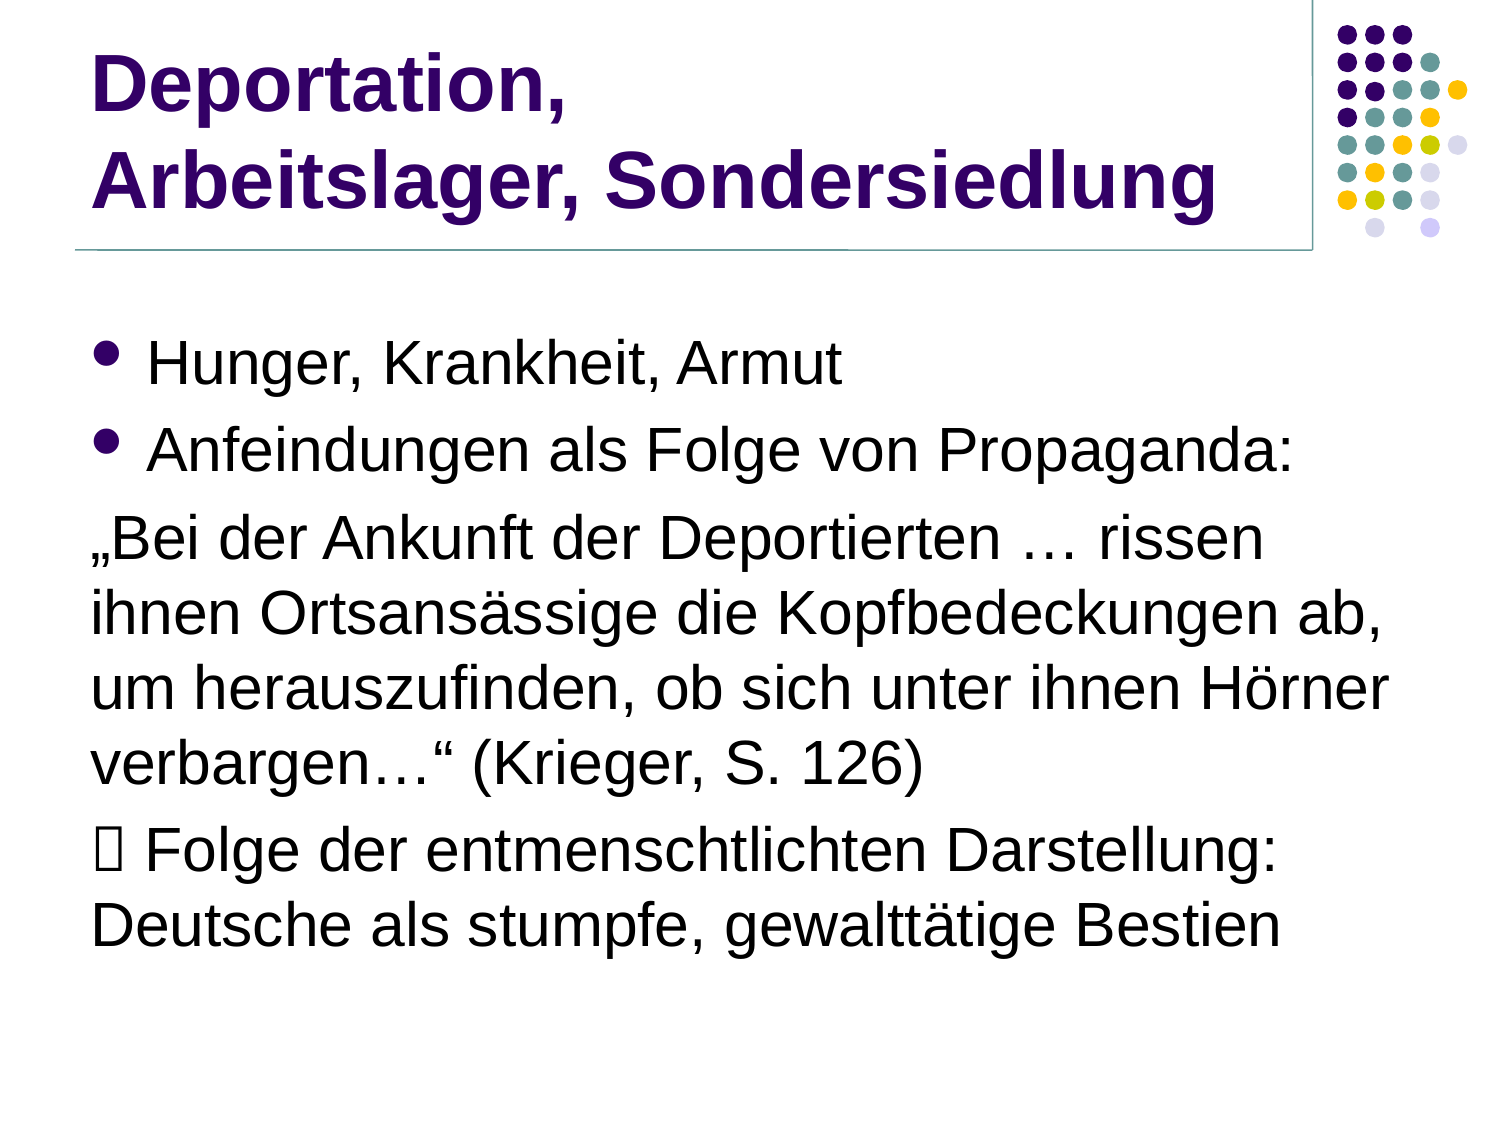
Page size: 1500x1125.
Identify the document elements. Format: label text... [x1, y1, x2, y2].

list Hunger, Krankheit, Armut Anfeindungen als Folge von Propaganda: „Bei der Ankunft der Deportierten … rissen ihnen Ortsansässige die Kopfbedeckungen ab, um herauszufinden, ob sich unter ihnen Hörner verbargen…“ (Krieger, S. 126)  Folge der entmenschtlichten Darstellung: Deutsche als stumpfe, gewalttätige Bestien [74, 314, 1426, 1006]
title Deportation, Arbeitslager, Sondersiedlung [74, 19, 1313, 233]
